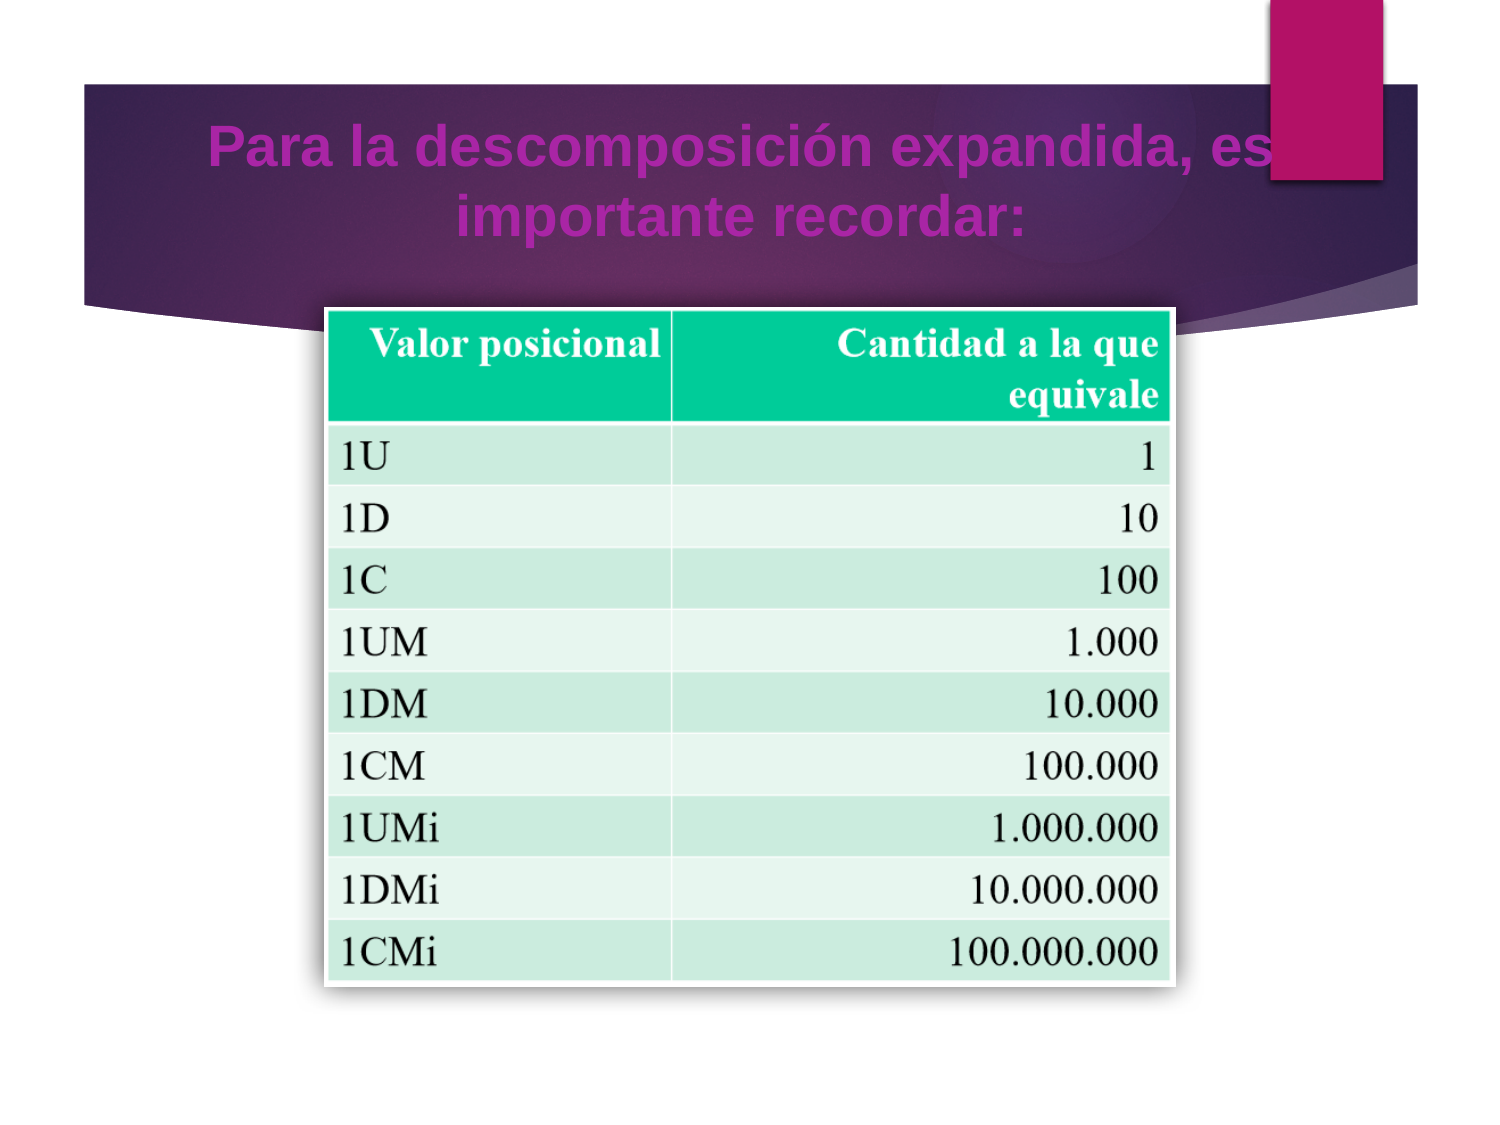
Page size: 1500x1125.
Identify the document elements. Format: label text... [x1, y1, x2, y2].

text_box Para la descomposición expandida, es importante recordar: [191, 100, 1308, 256]
picture [323, 307, 1177, 987]
